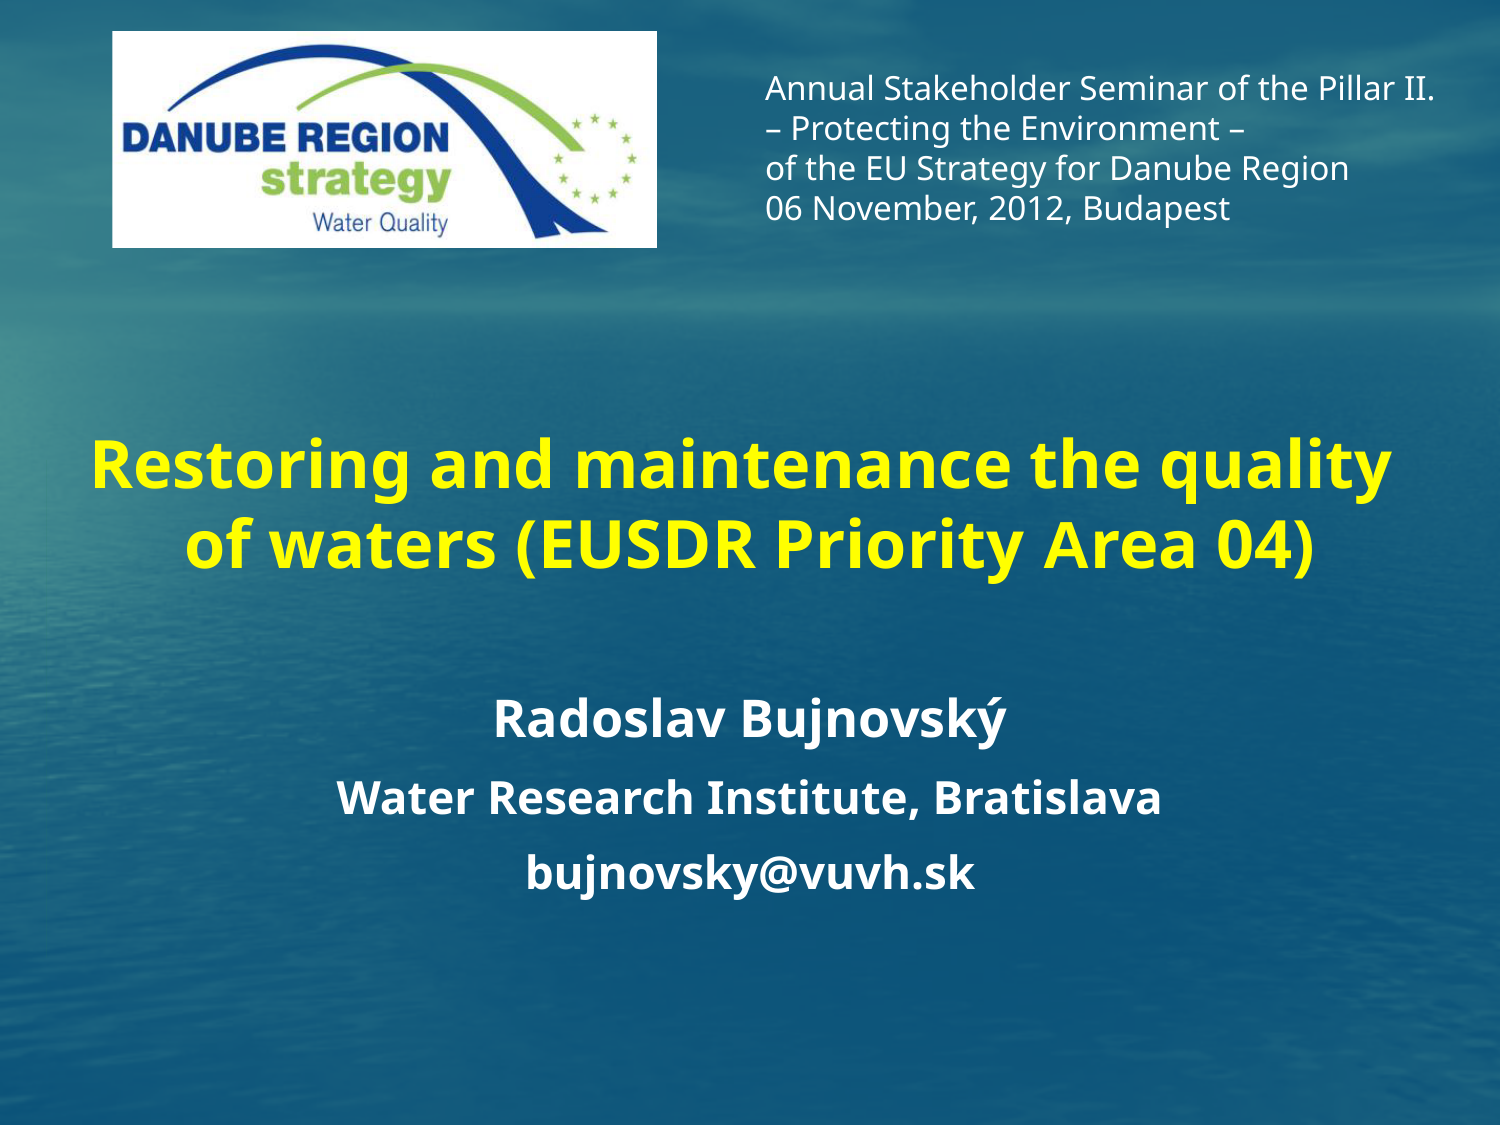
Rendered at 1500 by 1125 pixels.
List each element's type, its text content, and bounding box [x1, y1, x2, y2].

subtitle Annual Stakeholder Seminar of the Pillar II. – Protecting the Environment – of the EU Strategy for Danube Region 06 November, 2012, Budapest Restoring and maintenance the quality of waters (EUSDR Priority Area 04) Radoslav Bujnovský Water Research Institute, Bratislava bujnovsky@vuvh.sk [0, 0, 1500, 1125]
picture [111, 30, 658, 248]
